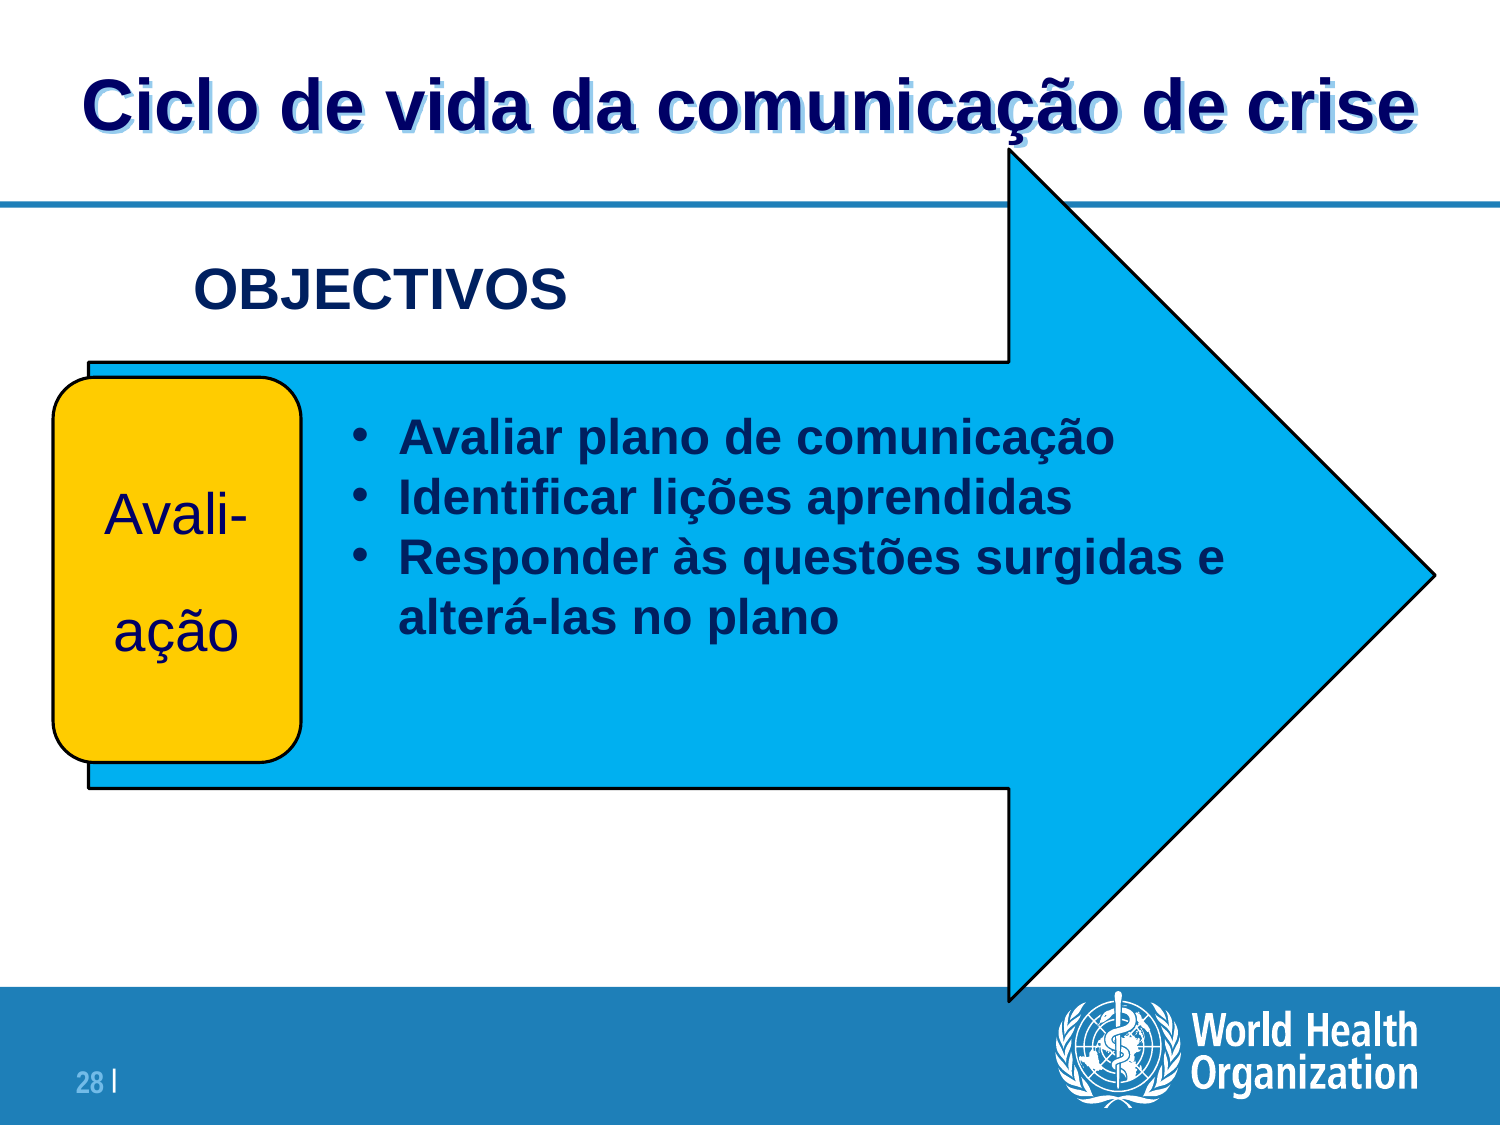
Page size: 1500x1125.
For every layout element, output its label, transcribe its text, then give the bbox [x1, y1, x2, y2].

text_box Avaliar plano de comunicação Identificar lições aprendidas Responder às questões surgidas e alterá-las no plano [336, 397, 1282, 747]
text_box OBJECTIVOS [178, 243, 584, 329]
text_box Avali- ação [53, 377, 302, 763]
text_box [88, 149, 1264, 1002]
text_box [1282, 422, 1436, 729]
title Ciclo de vida da comunicação de crise [0, 0, 1500, 204]
